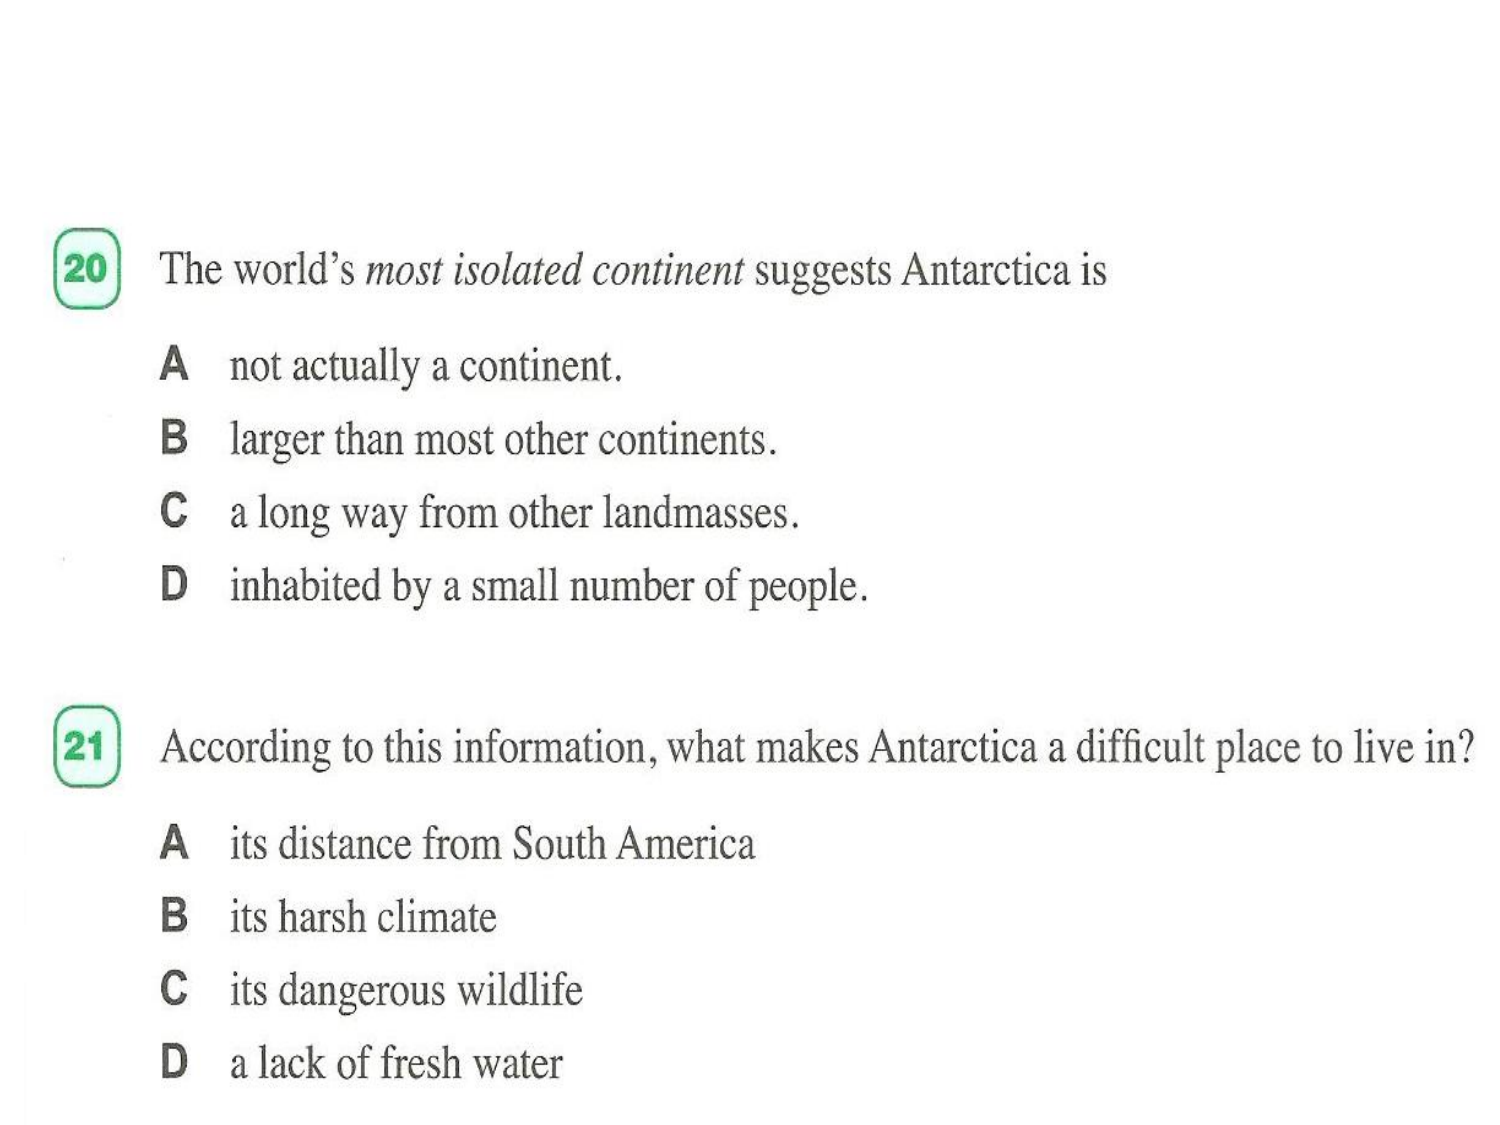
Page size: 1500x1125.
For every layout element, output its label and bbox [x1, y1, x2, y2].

list [24, 212, 1500, 1125]
